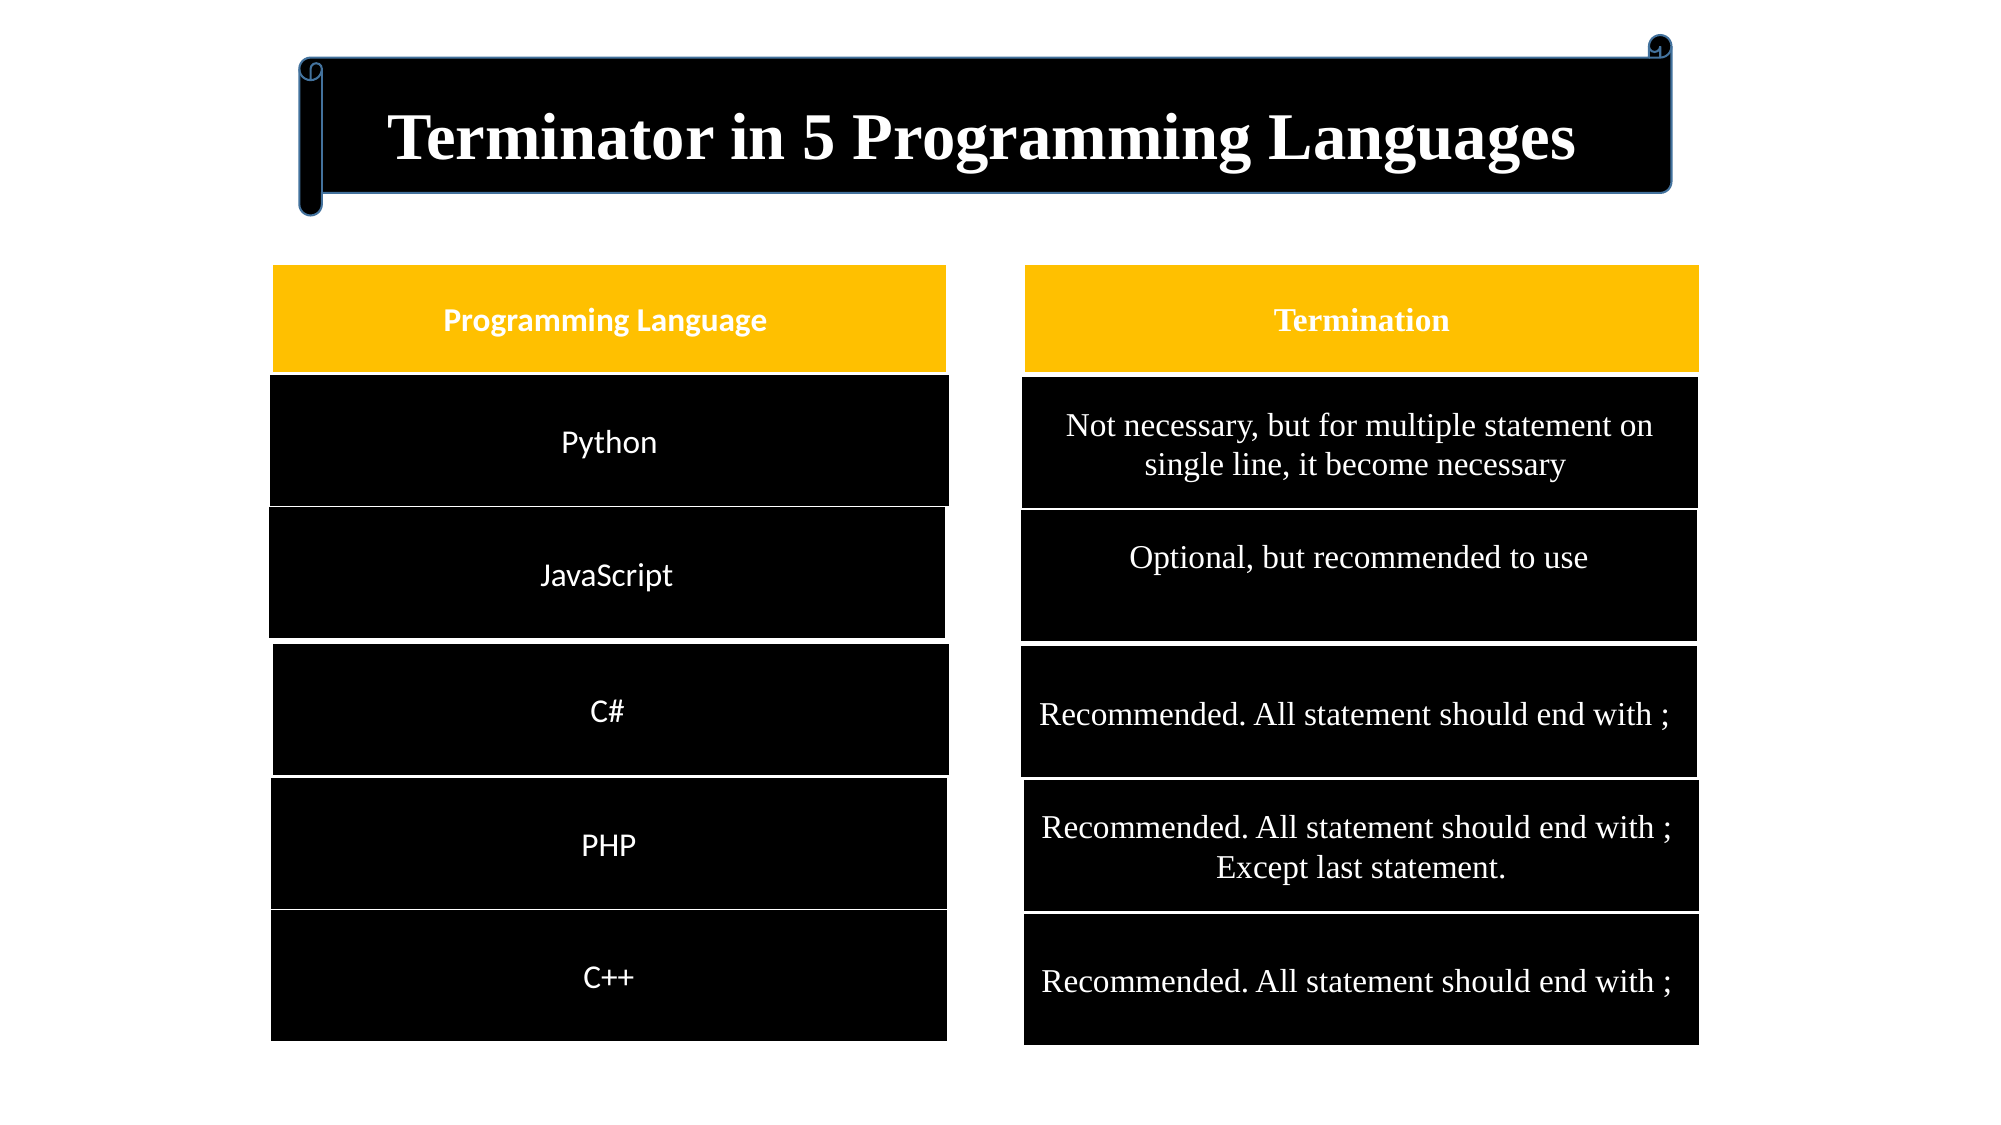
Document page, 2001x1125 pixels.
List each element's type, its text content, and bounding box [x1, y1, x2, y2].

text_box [271, 262, 1701, 374]
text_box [272, 778, 1699, 910]
text_box Terminator in 5 Programming Languages [298, 33, 1673, 217]
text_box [271, 375, 1697, 508]
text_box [274, 644, 1696, 777]
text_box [272, 910, 1699, 1045]
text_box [270, 508, 1697, 640]
